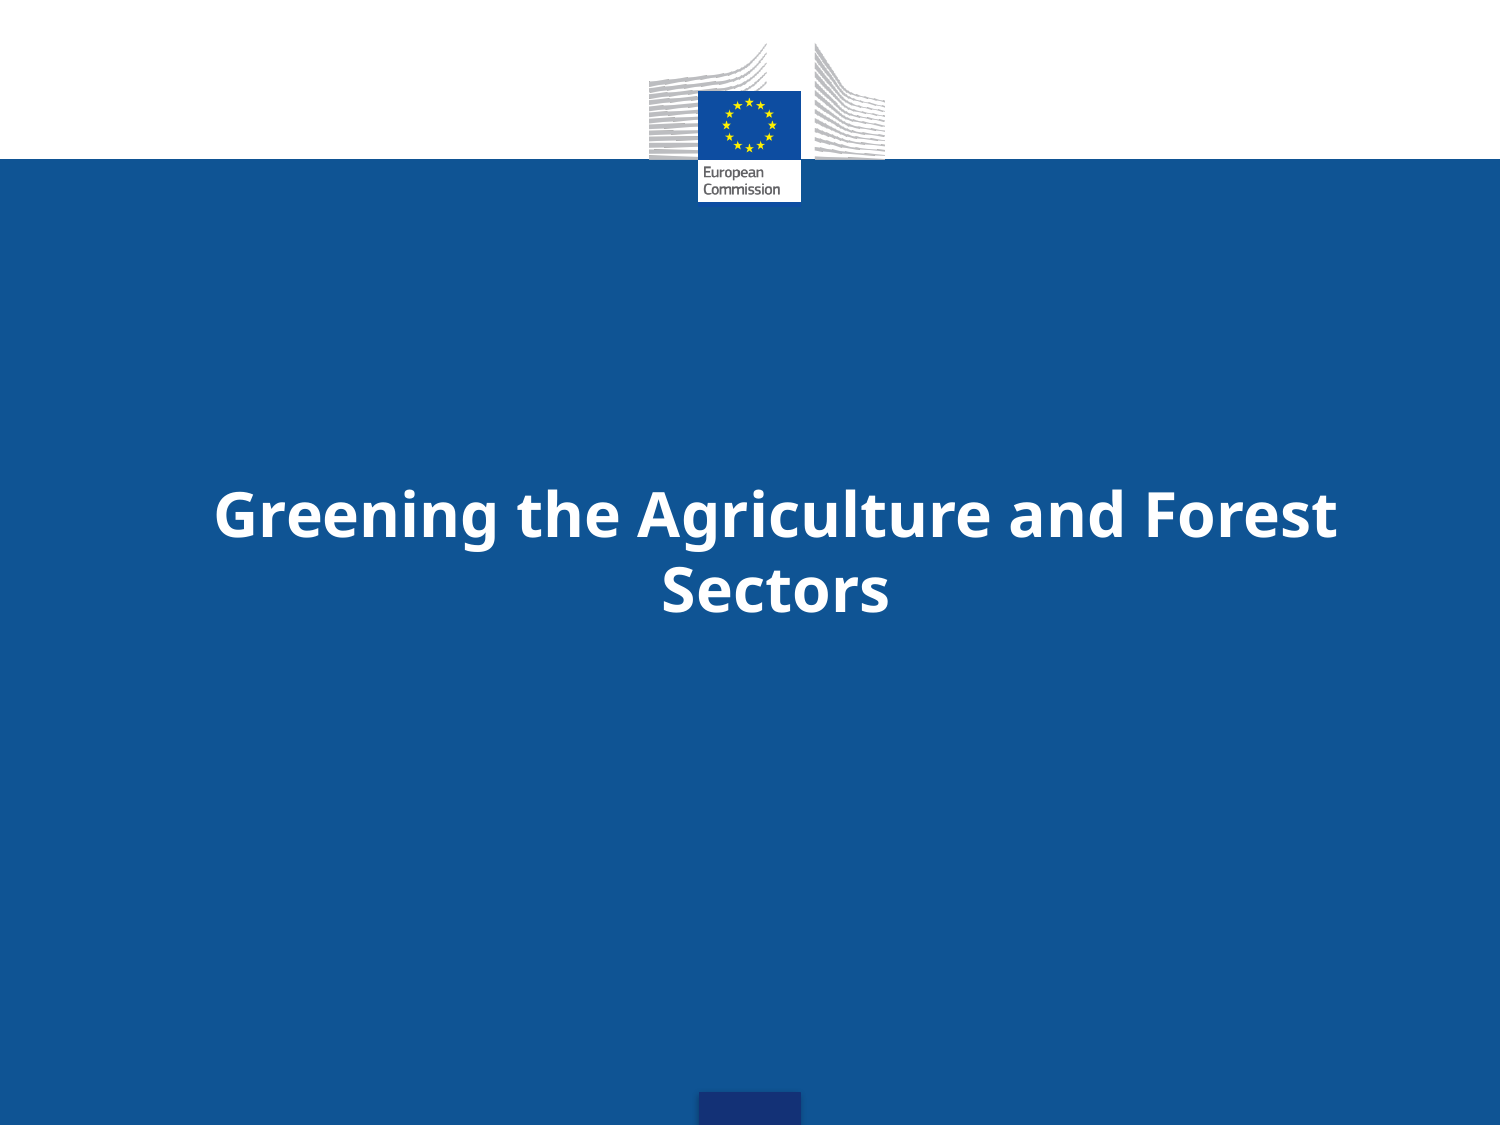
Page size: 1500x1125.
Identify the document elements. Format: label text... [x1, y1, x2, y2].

subtitle Greening the Agriculture and Forest Sectors [76, 468, 1477, 752]
